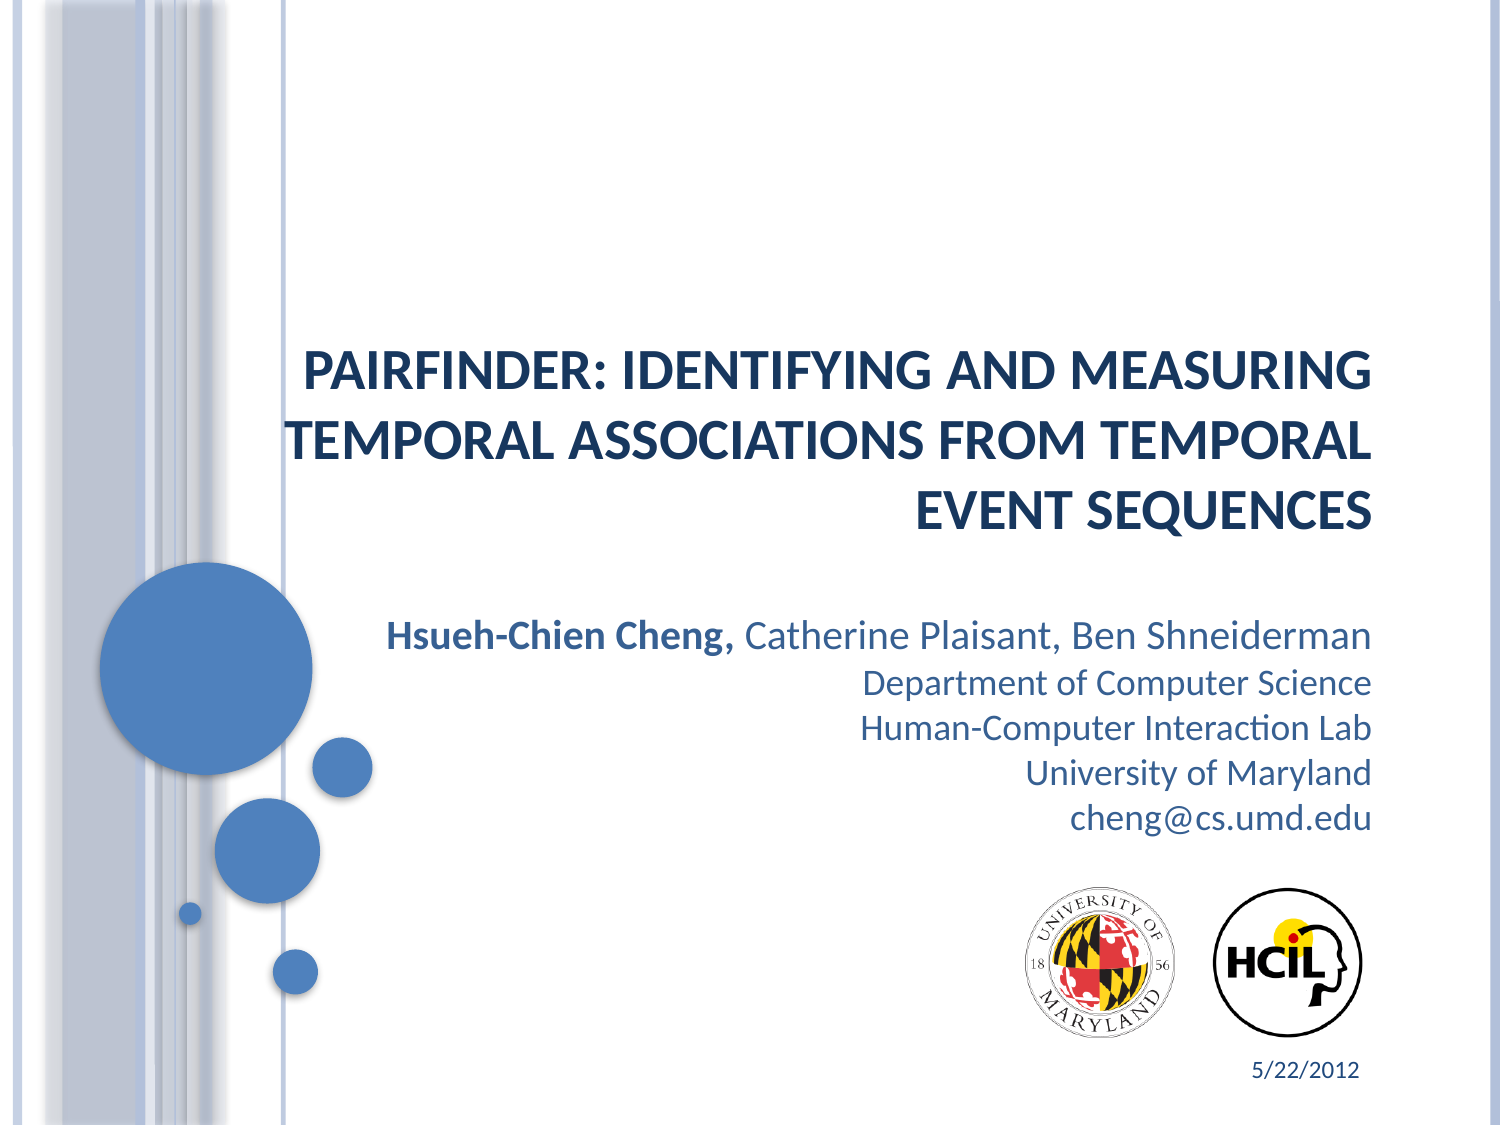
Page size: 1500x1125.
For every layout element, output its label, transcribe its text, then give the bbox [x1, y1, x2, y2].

picture [1211, 886, 1363, 1038]
title PairFinder: Identifying and Measuring Temporal Associations from Temporal Event Sequences [125, 237, 1388, 549]
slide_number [999, 1037, 1375, 1100]
picture [1024, 886, 1176, 1038]
subtitle Hsueh-Chien Cheng, Catherine Plaisant, Ben Shneiderman Department of Computer Science Human-Computer Interaction Lab University of Maryland cheng@cs.umd.edu [337, 600, 1388, 888]
